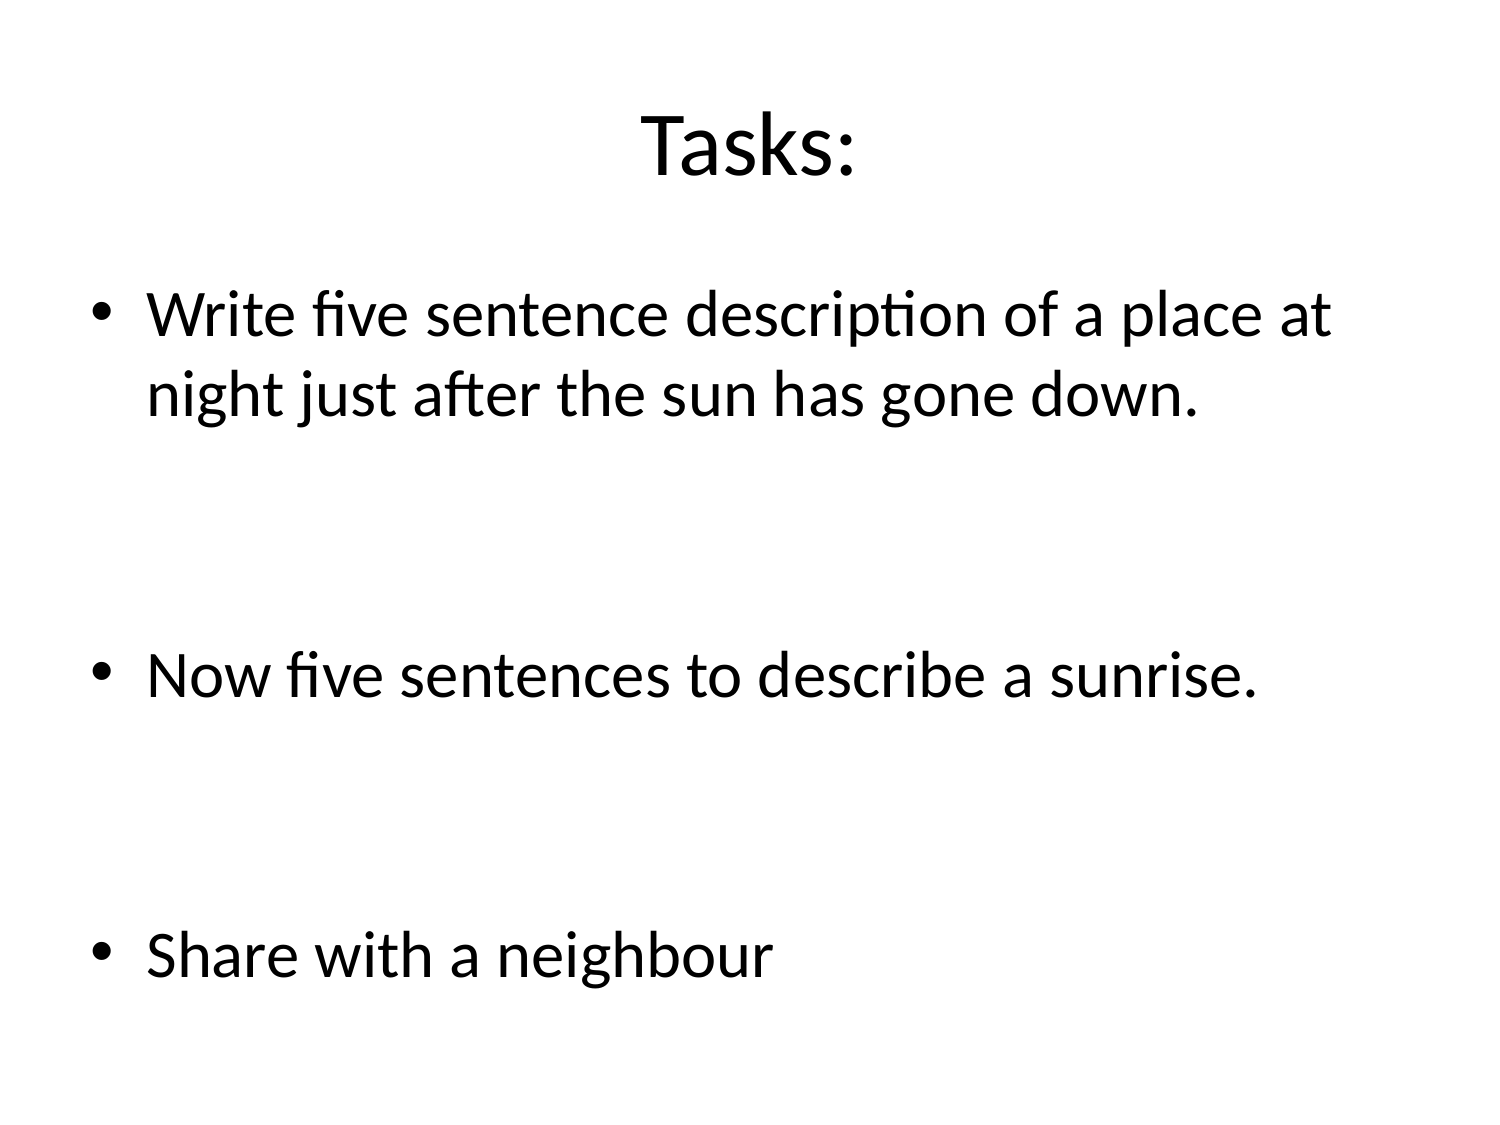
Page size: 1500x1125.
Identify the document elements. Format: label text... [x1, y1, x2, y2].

title Tasks: [75, 45, 1425, 233]
list Write five sentence description of a place at night just after the sun has gone down. Now five sentences to describe a sunrise. Share with a neighbour [75, 262, 1425, 1005]
